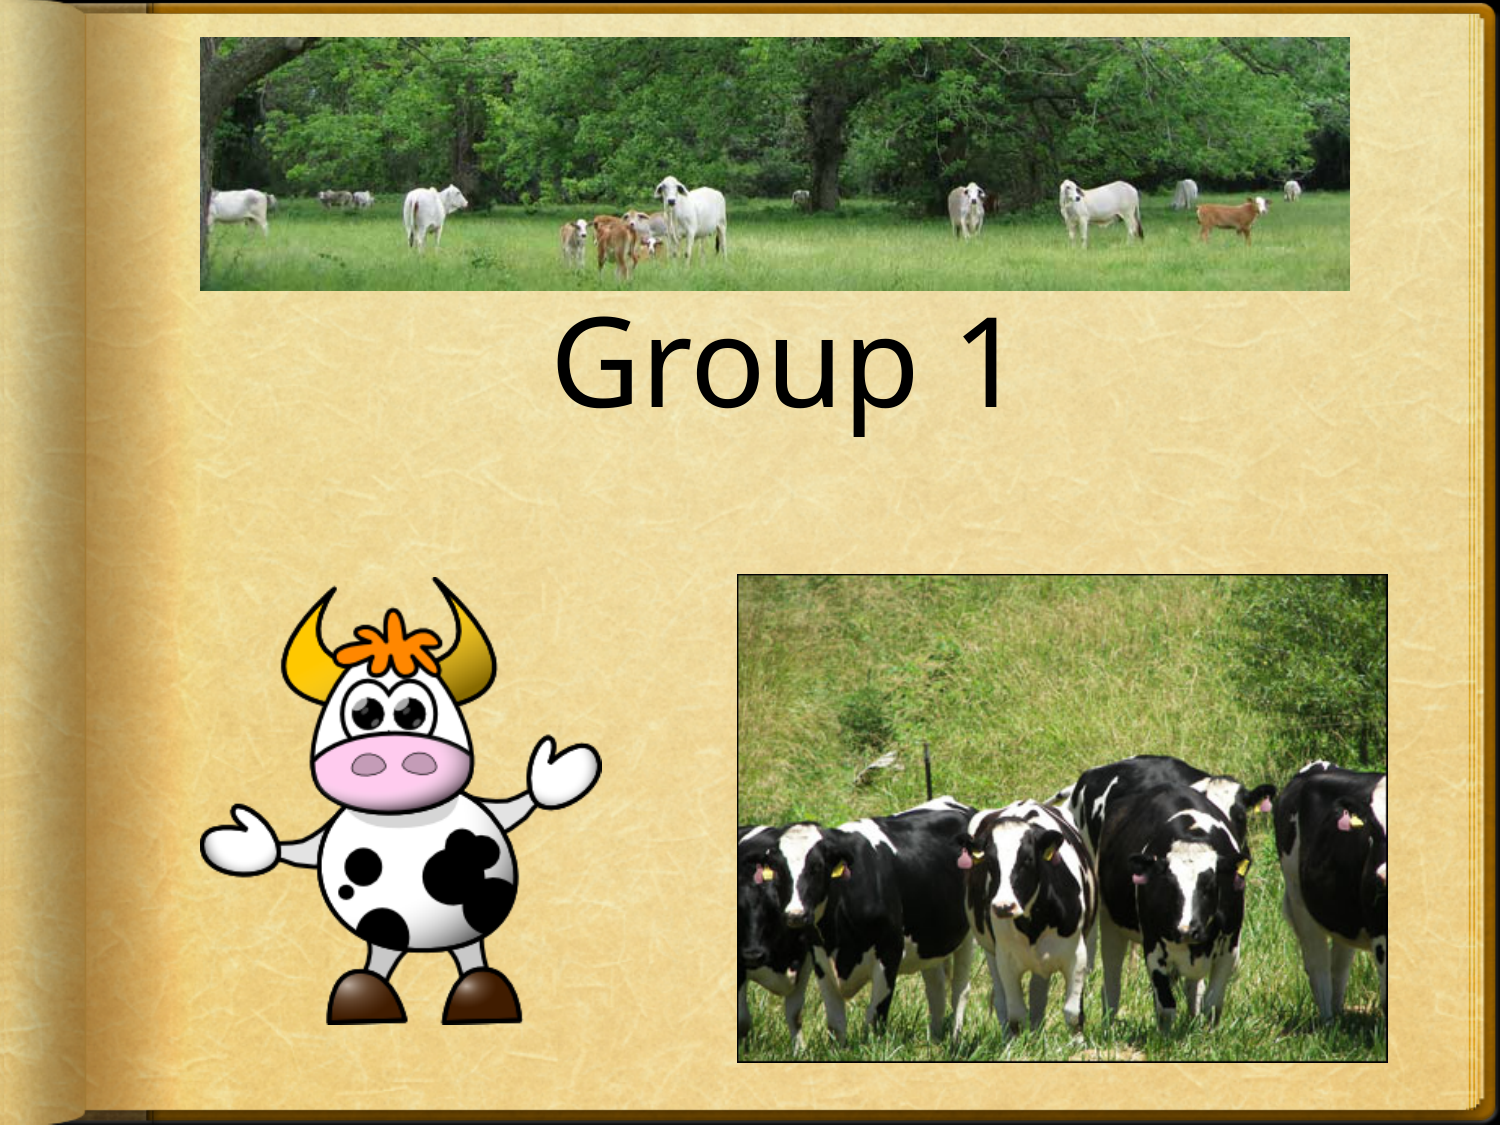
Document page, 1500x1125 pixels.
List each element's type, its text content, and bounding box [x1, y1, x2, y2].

text_box Group 1 [249, 292, 1325, 440]
picture [0, 0, 1500, 1125]
